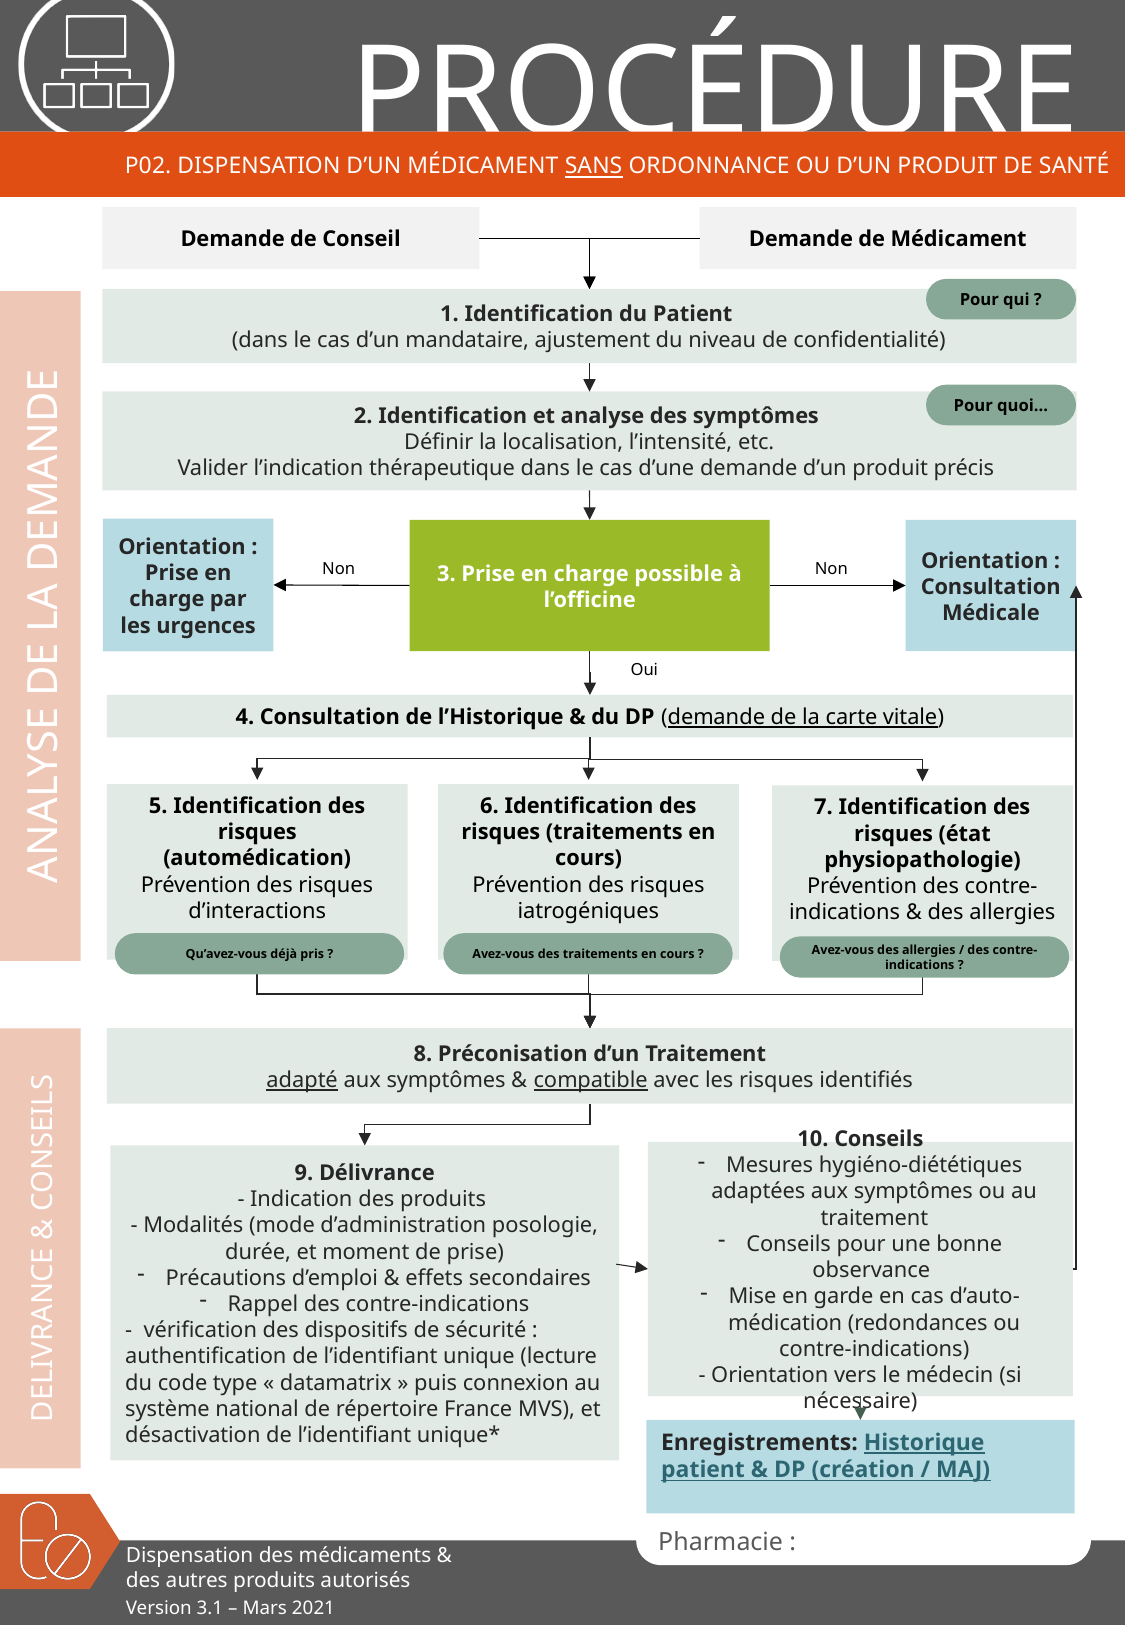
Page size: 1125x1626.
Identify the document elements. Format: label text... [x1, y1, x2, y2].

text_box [402, 592, 445, 827]
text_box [616, 1264, 648, 1269]
text_box 8. Préconisation d’un Traitement adapté aux symptômes & compatible avec les risques identifiés [499, 1028, 722, 1104]
text_box 5. Identification des risques (automédication) Prévention des risques d’interactions [106, 784, 402, 960]
text_box Oui [615, 651, 673, 687]
text_box ANALYSE DE LA DEMANDE [0, 290, 82, 962]
text_box 6. Identification des risques (traitements en cours) Prévention des risques iatrogéniques [445, 784, 734, 934]
picture [8, 1493, 103, 1588]
text_box Avez-vous des allergies / des contre-indications ? [790, 935, 1071, 979]
text_box 3. Prise en charge possible à l’officine [409, 519, 770, 652]
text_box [1072, 585, 1077, 1270]
text_box Demande de Médicament [699, 207, 1077, 270]
text_box 10. Conseils Mesures hygiéno-diététiques adaptées aux symptômes ou au traitement Conseils pour une bonne observance Mise en garde en cas d’auto-médication (redondances ou contre-indications) - Orientation vers le médecin (si nécessaire) [647, 1141, 1073, 1397]
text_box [589, 238, 700, 289]
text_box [722, 828, 790, 1161]
title P02. Dispensation d’un Médicament Sans Ordonnance ou d’un produit de santé [36, 146, 1125, 187]
text_box Enregistrements: Historique patient & DP (création / MAJ) [646, 1419, 1075, 1514]
text_box Non [800, 550, 863, 585]
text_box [479, 238, 589, 289]
text_box Pour quoi… [925, 383, 1078, 427]
text_box Qu’avez-vous déjà pris ? [113, 932, 389, 976]
text_box 8. Préconisation d’un Traitement adapté aux symptômes & compatible avec les risques identifiés [106, 1028, 389, 1104]
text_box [734, 593, 779, 828]
text_box Demande de Conseil [102, 207, 480, 270]
text_box 4. Consultation de l’Historique & du DP (demande de la carte vitale) [445, 694, 734, 738]
text_box Non [307, 550, 370, 584]
picture [18, 0, 175, 132]
text_box Avez-vous des traitements en cours ? [458, 932, 722, 976]
text_box Orientation : Consultation Médicale [905, 519, 1077, 652]
text_box Pour qui ? [925, 277, 1078, 321]
text_box Orientation : Prise en charge par les urgences [102, 518, 274, 652]
text_box 4. Consultation de l’Historique & du DP (demande de la carte vitale) [106, 694, 402, 738]
text_box 1. Identification du Patient (dans le cas d’un mandataire, ajustement du niveau de confidentialité) [102, 288, 1077, 364]
text_box DELIVRANCE & CONSEILS [0, 1027, 82, 1469]
text_box 7. Identification des risques (état physiopathologie) Prévention des contre-indications & des allergies [779, 785, 1072, 961]
text_box 8. Préconisation d’un Traitement adapté aux symptômes & compatible avec les risques identifiés [790, 1028, 1072, 1104]
text_box 9. Délivrance - Indication des produits - Modalités (mode d’administration posologie, durée, et moment de prise) Précautions d’emploi & effets secondaires Rappel des contre-indications - vérification des dispositifs de sécurité : authentification de l’identifiant unique (lecture du code type « datamatrix » puis connexion au système national de répertoire France MVS), et désactivation de l’identifiant unique* [110, 1145, 620, 1461]
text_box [389, 827, 458, 1161]
text_box 2. Identification et analyse des symptômes Définir la localisation, l’intensité, etc. Valider l’indication thérapeutique dans le cas d’une demande d’un produit précis [102, 391, 1077, 491]
text_box 4. Consultation de l’Historique & du DP (demande de la carte vitale) [779, 694, 1072, 738]
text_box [456, 1011, 499, 1238]
